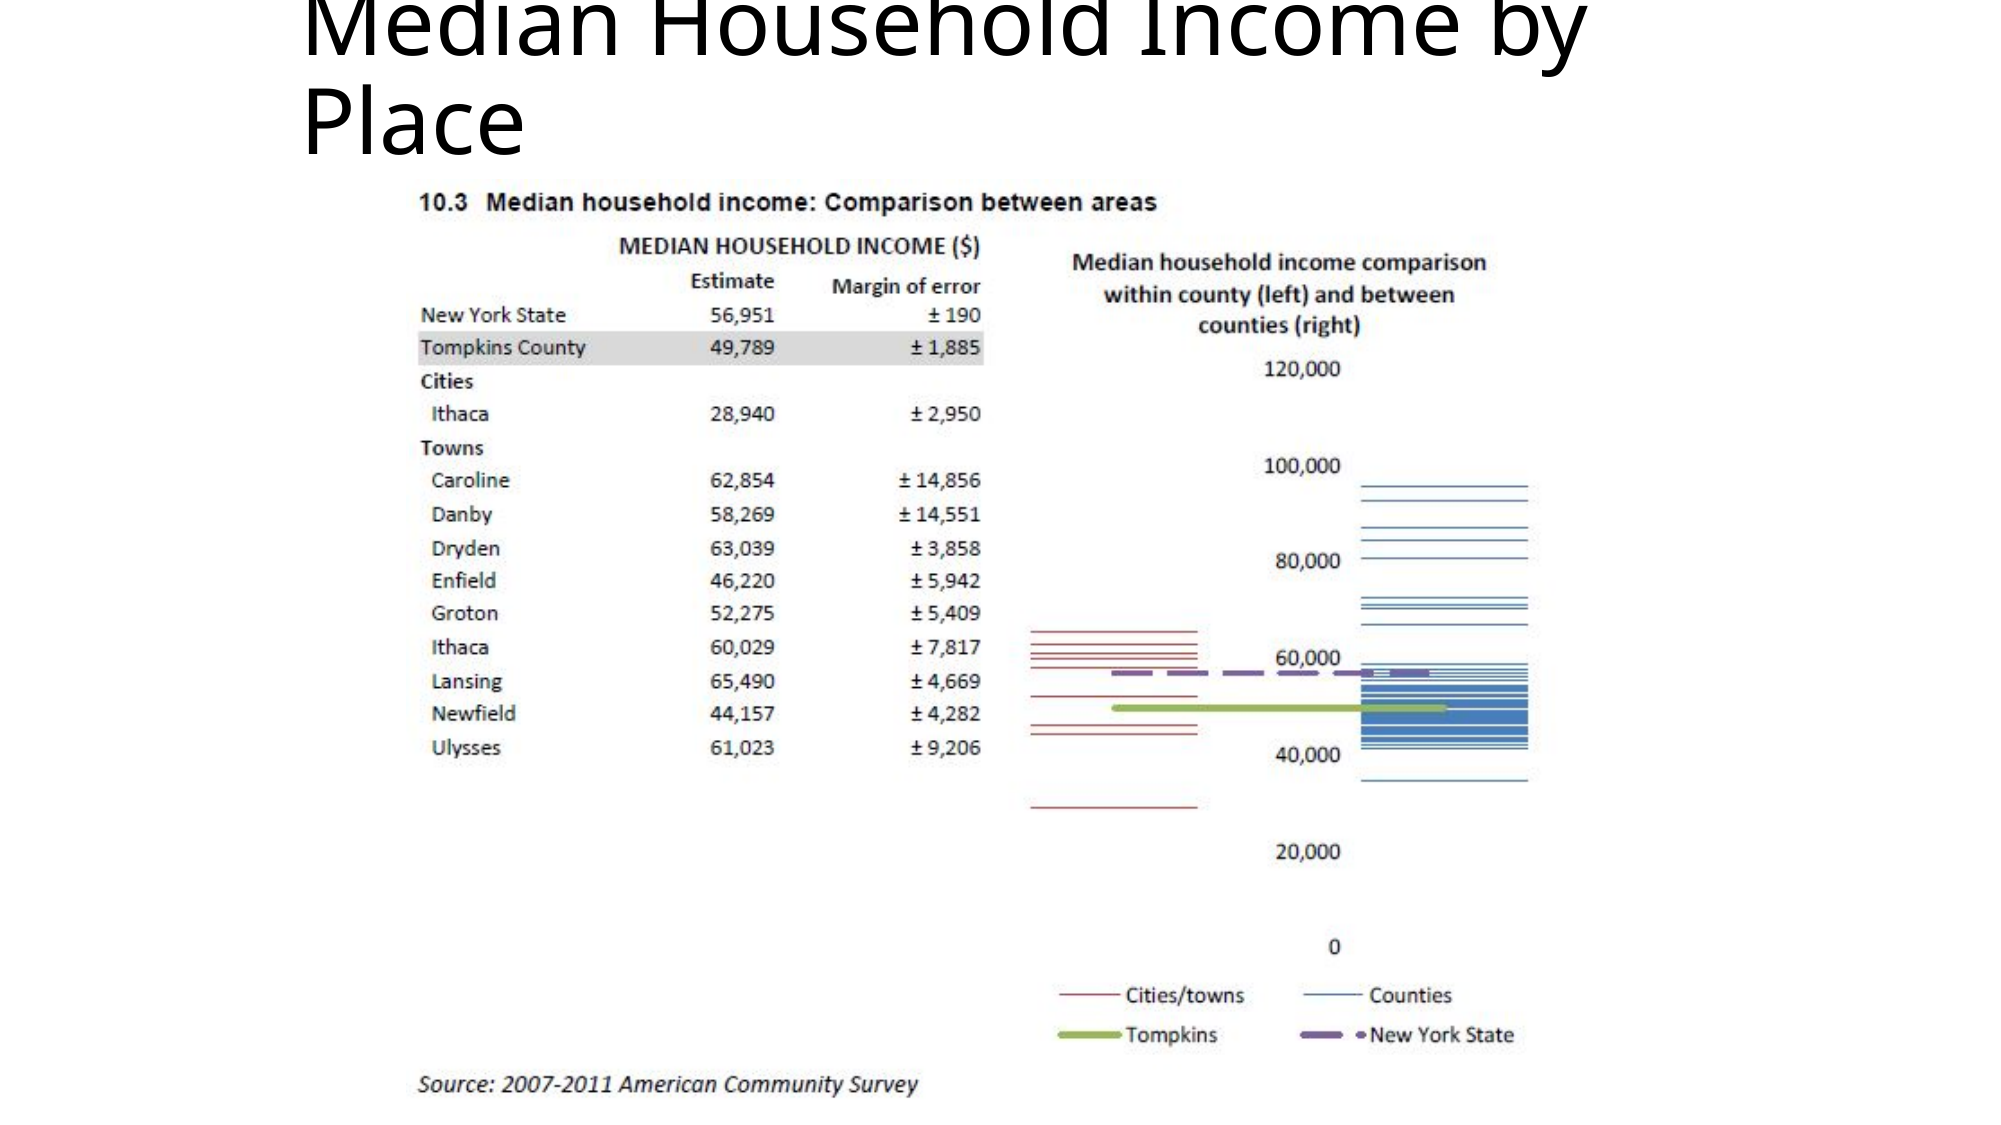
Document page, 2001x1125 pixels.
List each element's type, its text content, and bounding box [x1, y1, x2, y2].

title Median Household Income by Place [285, 0, 1637, 184]
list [406, 179, 1559, 1125]
